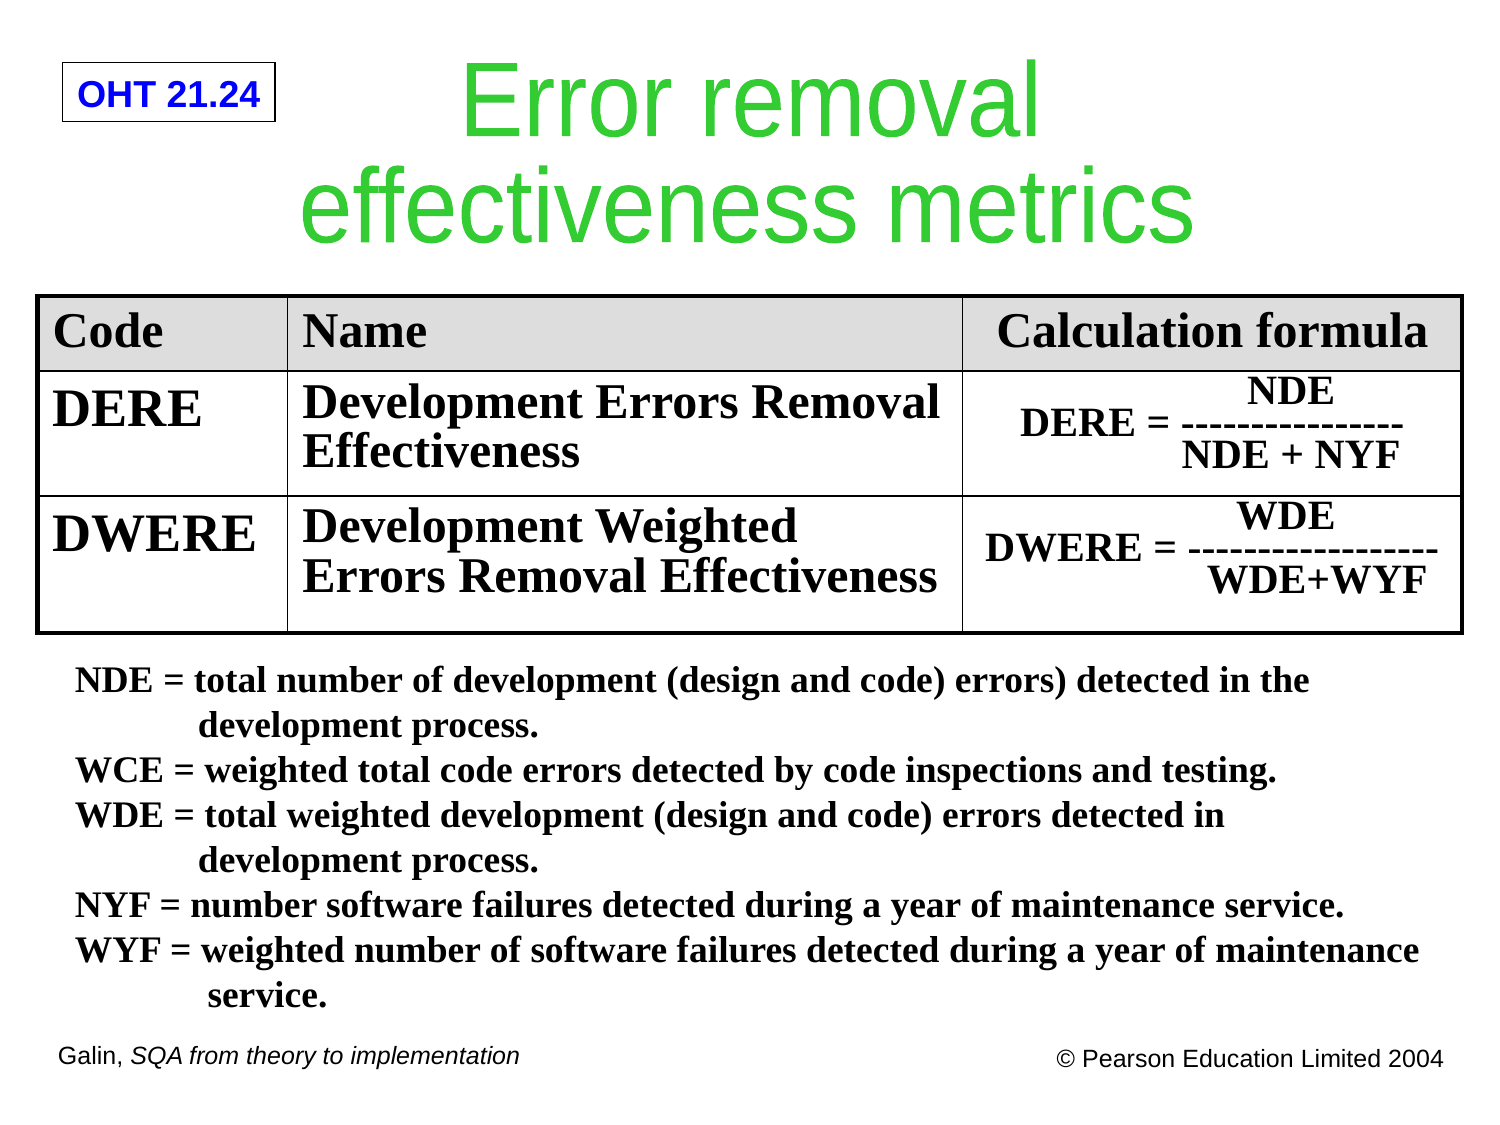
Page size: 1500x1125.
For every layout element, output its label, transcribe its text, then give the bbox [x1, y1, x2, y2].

table_cell DERE [40, 372, 287, 495]
table_cell WDE DWERE = ------------------ WDE+WYF [963, 497, 1460, 631]
table_cell NDE DERE = ---------------- NDE + NYF [963, 372, 1460, 495]
table_cell Development Errors Removal Effectiveness [288, 372, 962, 495]
table_header Name [288, 298, 962, 370]
table_header Code [40, 298, 287, 370]
table_cell Development Weighted Errors Removal Effectiveness [288, 497, 962, 631]
table_cell DWERE [40, 497, 287, 631]
table_header Calculation formula [963, 298, 1460, 370]
text_box NDE = total number of development (design and code) errors) detected in the development process. WCE = weighted total code errors detected by code inspections and testing. WDE = total weighted development (design and code) errors detected in development process. NYF = number software failures detected during a year of maintenance service. WYF = weighted number of software failures detected during a year of maintenance service. [60, 647, 1447, 1023]
